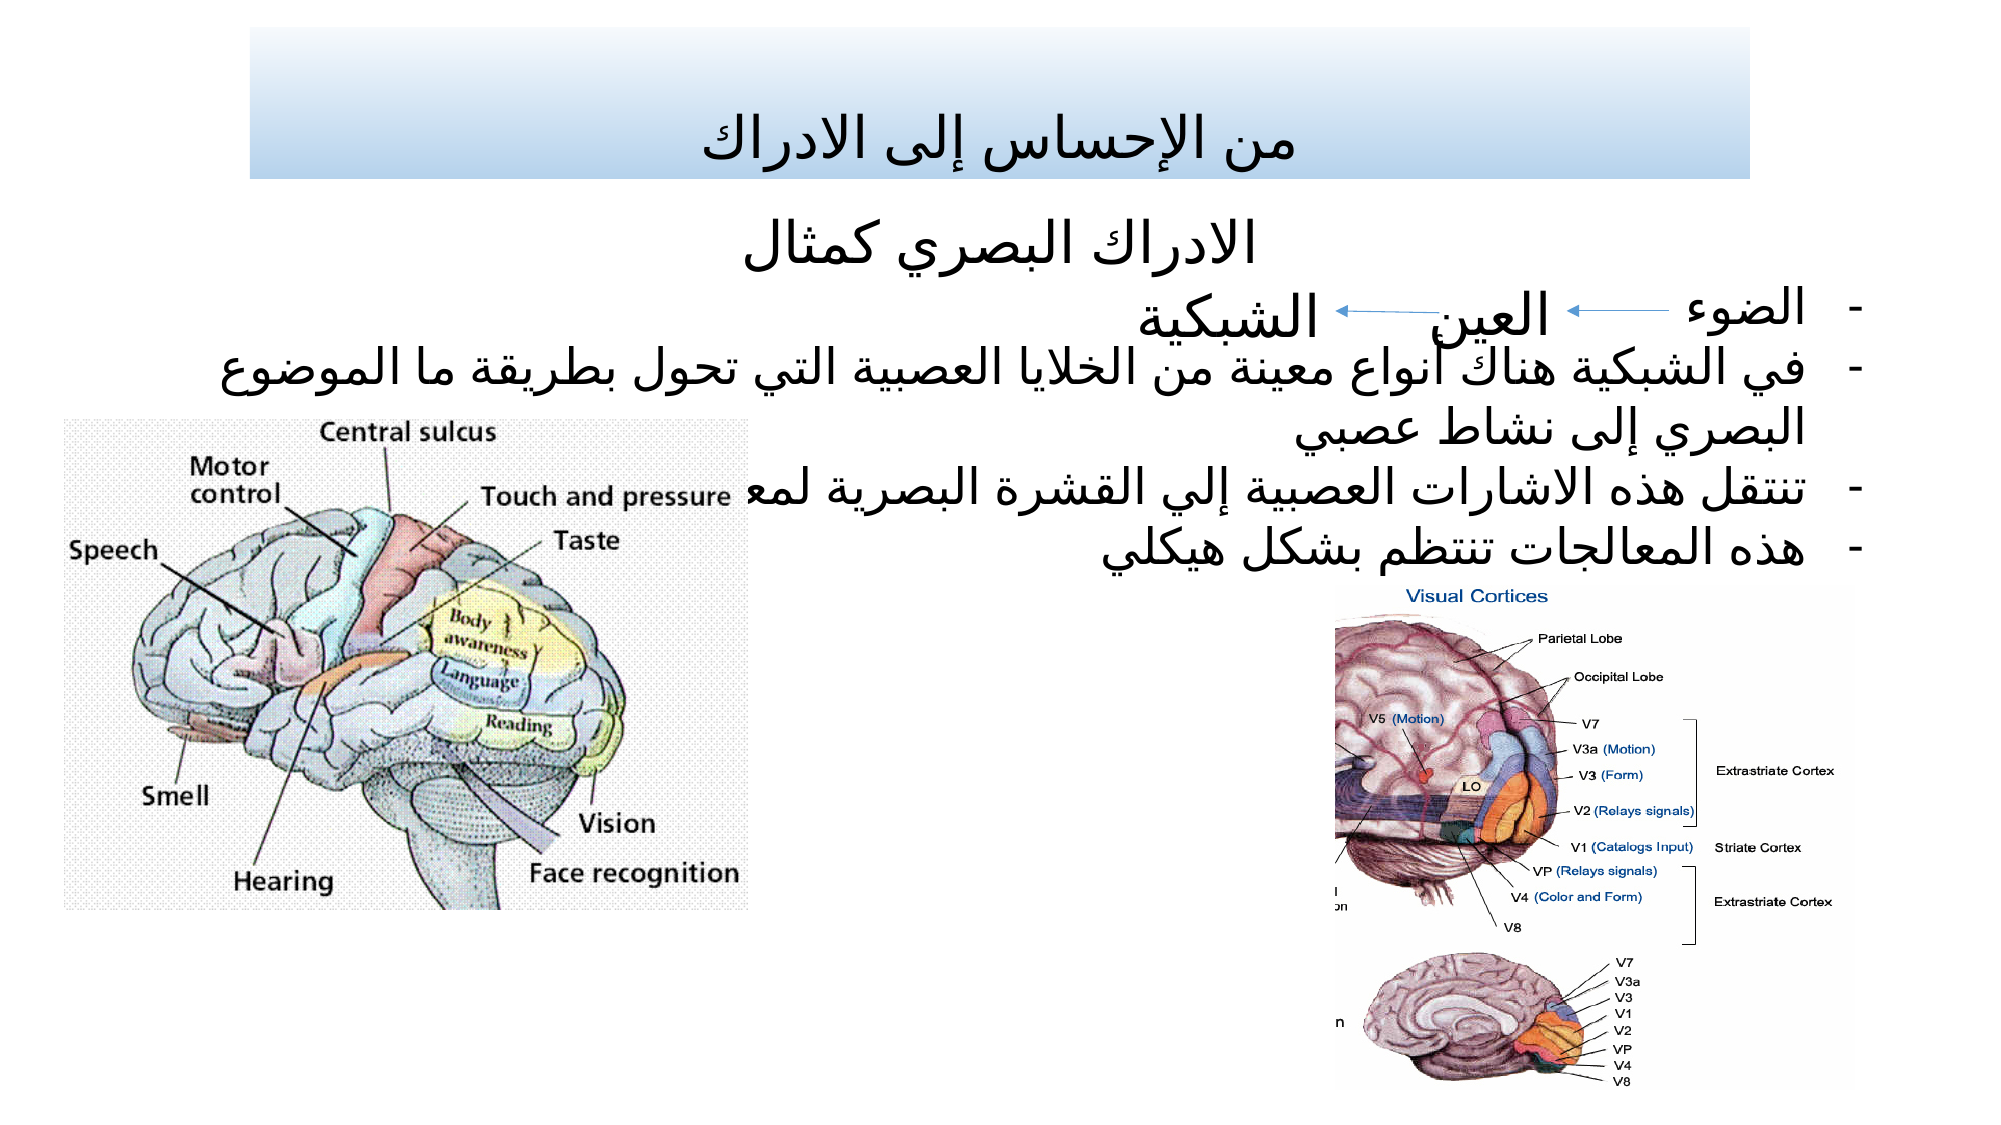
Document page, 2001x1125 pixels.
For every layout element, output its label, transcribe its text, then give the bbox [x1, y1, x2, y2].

title من الإحساس إلى الادراك [249, 27, 1750, 179]
picture [1335, 585, 1855, 1090]
picture [63, 418, 748, 910]
text_box الشبكية [1100, 271, 1336, 357]
text_box العين [1413, 269, 1567, 355]
subtitle الادراك البصري كمثال الضوء في الشبكية هناك أنواع معينة من الخلايا العصبية التي تحول بطريقة ما الموضوع البصري إلى نشاط عصبي تنتقل هذه الاشارات العصبية إلي القشرة البصرية لمعالجتها هذه المعالجات تنتظم بشكل هيكلي [121, 197, 1879, 851]
